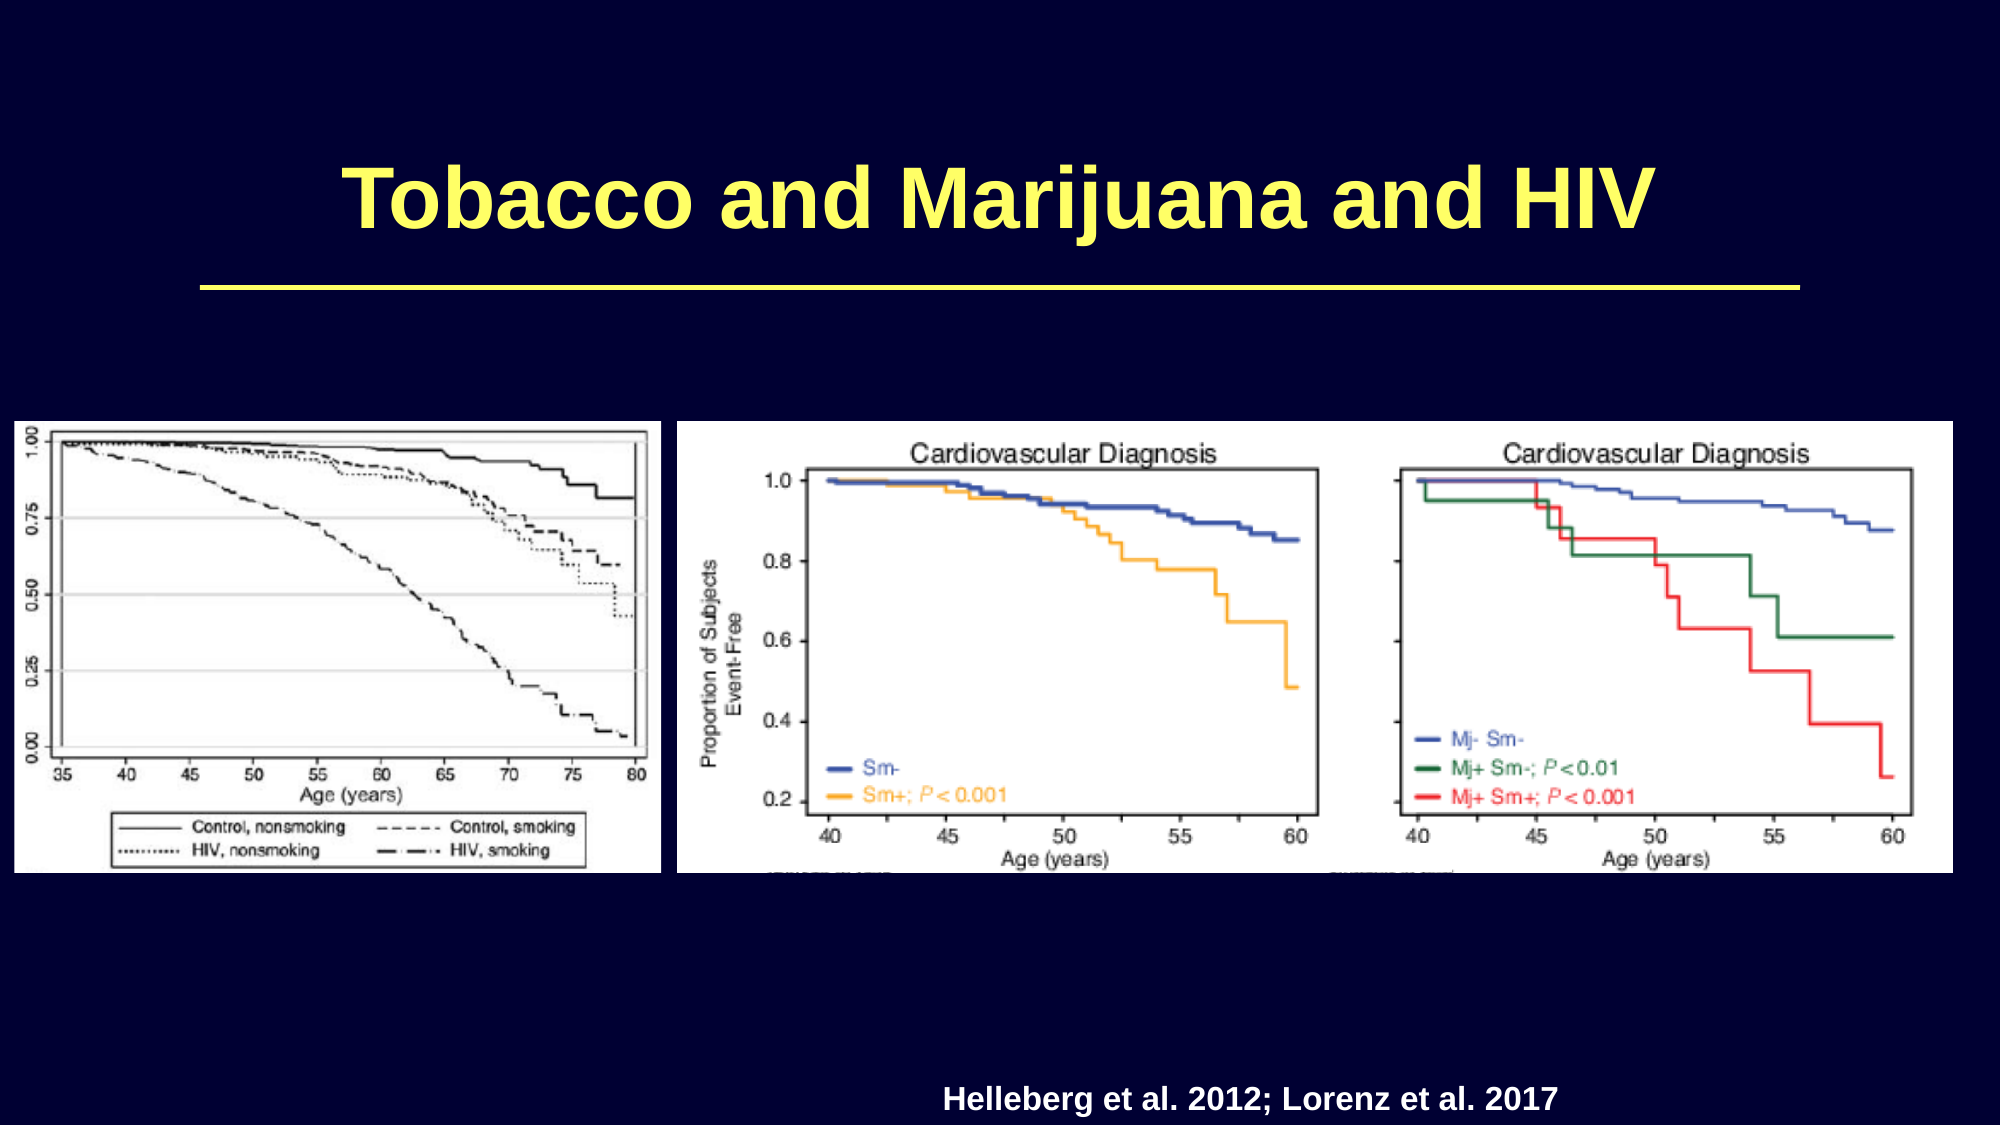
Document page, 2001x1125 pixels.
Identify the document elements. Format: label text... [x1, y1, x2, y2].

title Tobacco and Marijuana and HIV [149, 99, 1851, 288]
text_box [677, 421, 1953, 874]
text_box Helleberg et al. 2012; Lorenz et al. 2017 [927, 1069, 1725, 1125]
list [14, 421, 662, 873]
